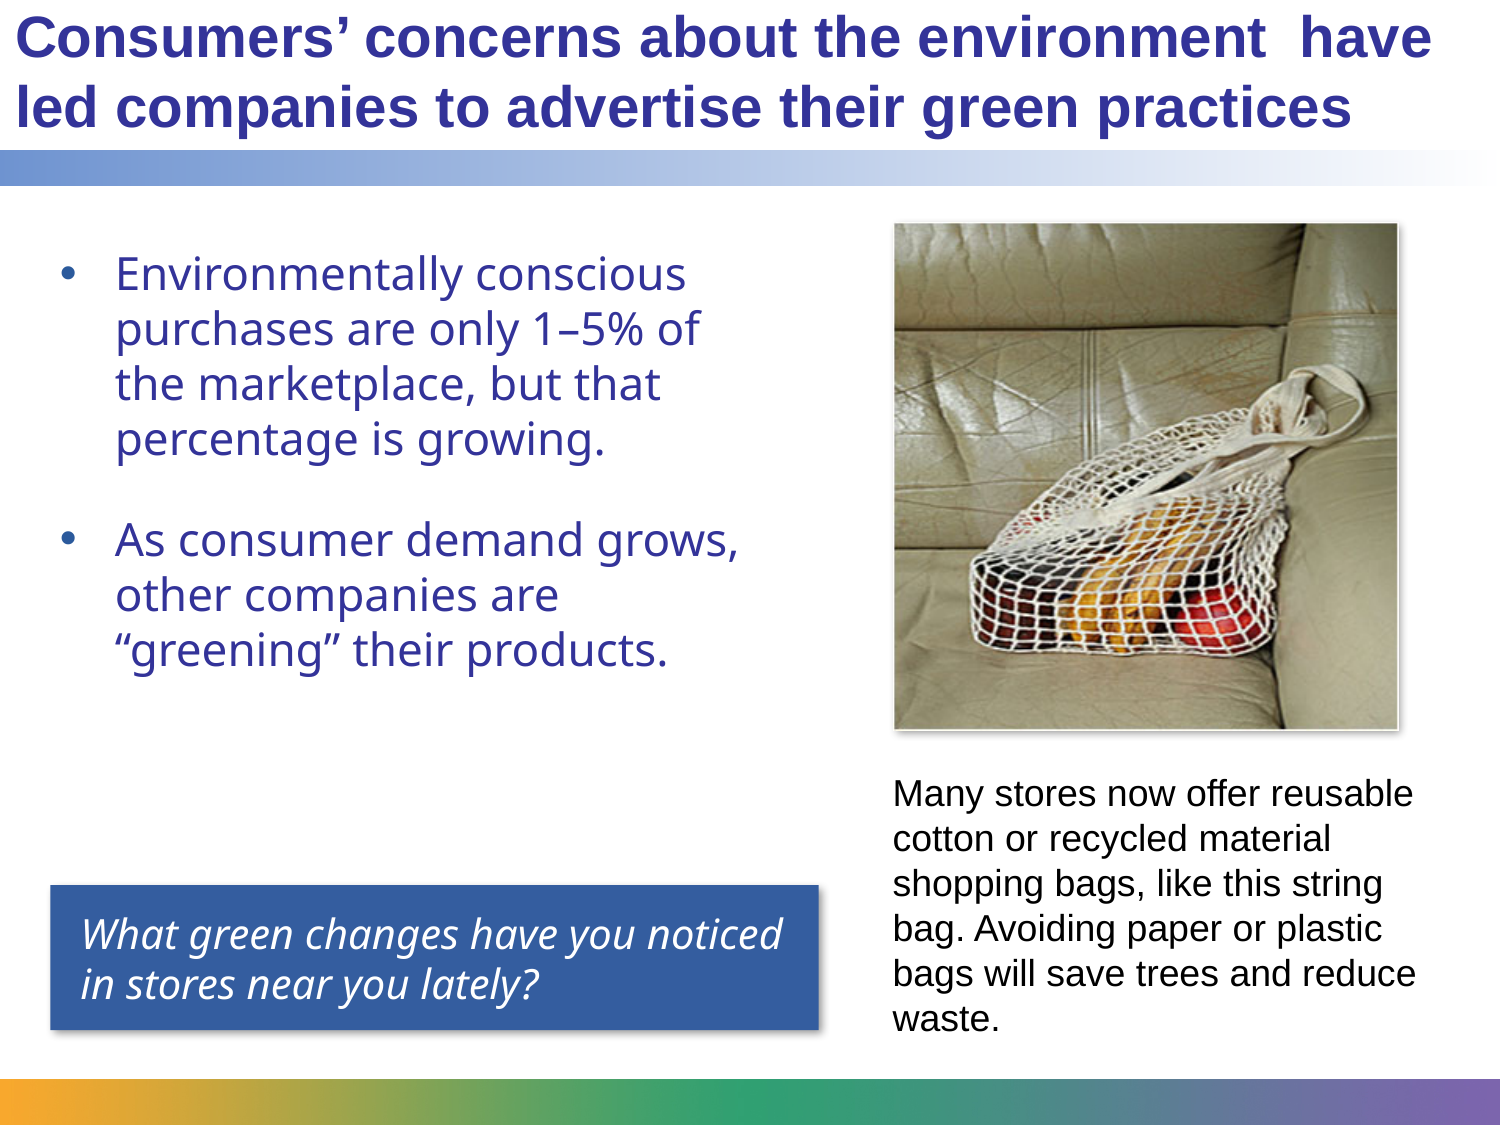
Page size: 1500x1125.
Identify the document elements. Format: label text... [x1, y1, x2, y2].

picture [0, 1079, 1500, 1125]
picture [893, 222, 1399, 731]
title Consumers’ concerns about the environment have led companies to advertise their green practices [0, 0, 1500, 138]
text_box Environmentally conscious purchases are only 1–5% of the marketplace, but that percentage is growing. As consumer demand grows, other companies are “greening” their products. [43, 237, 793, 813]
text_box What green changes have you noticed in stores near you lately? [50, 885, 819, 1031]
text_box Many stores now offer reusable cotton or recycled material shopping bags, like this string bag. Avoiding paper or plastic bags will save trees and reduce waste. [877, 761, 1433, 1046]
text_box [1234, 936, 1265, 988]
